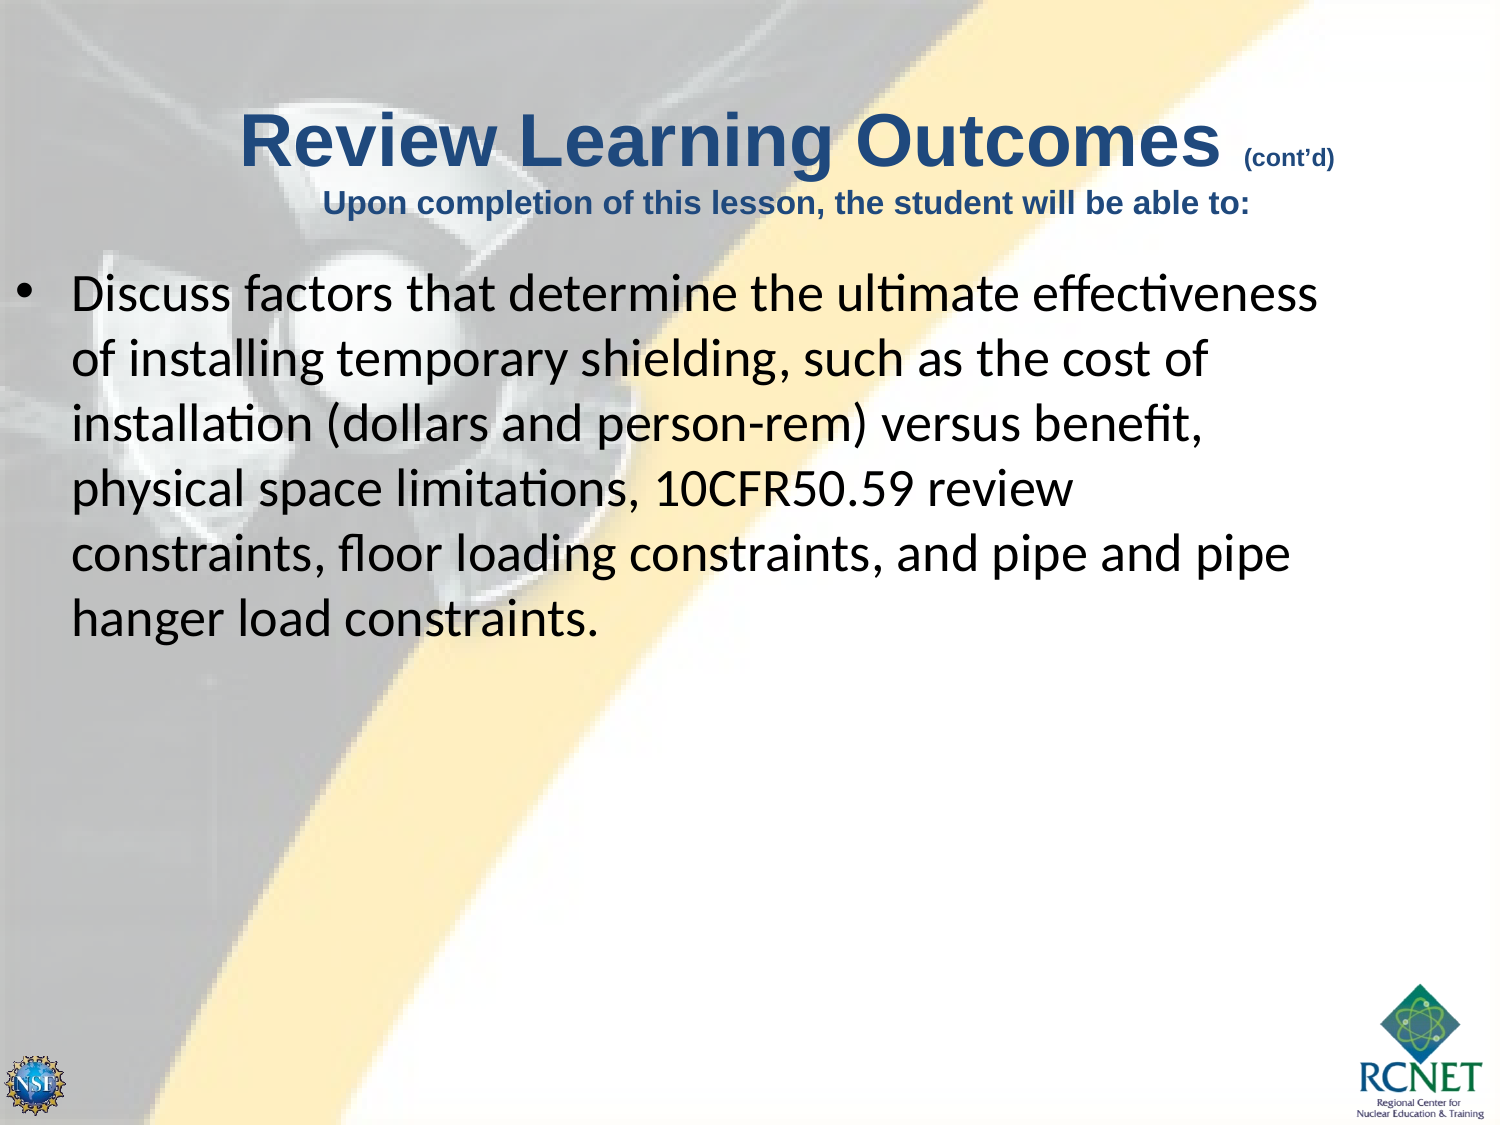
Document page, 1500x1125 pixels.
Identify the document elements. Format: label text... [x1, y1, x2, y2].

list Discuss factors that determine the ultimate effectiveness of installing temporary shielding, such as the cost of installation (dollars and person-rem) versus benefit, physical space limitations, 10CFR50.59 review constraints, floor loading constraints, and pipe and pipe hanger load constraints. [0, 249, 1350, 988]
picture [1332, 977, 1500, 1125]
text_box Review Learning Outcomes (cont’d) Upon completion of this lesson, the student will be able to: [200, 62, 1375, 250]
picture [0, 1056, 75, 1116]
